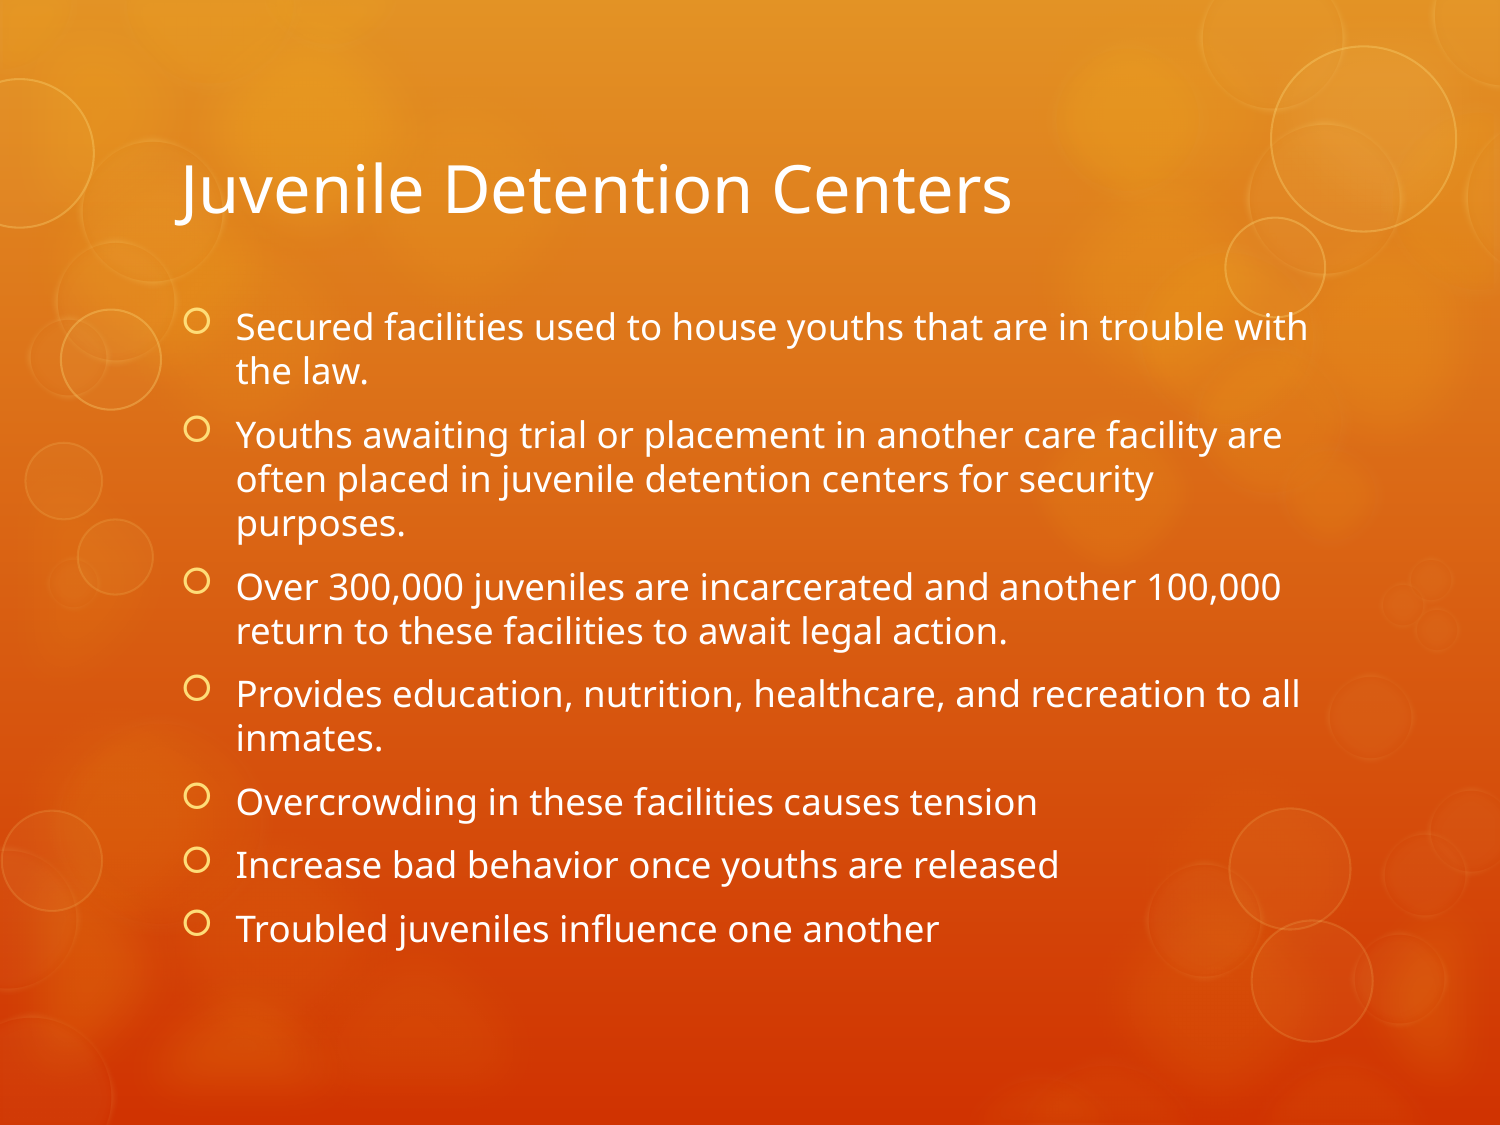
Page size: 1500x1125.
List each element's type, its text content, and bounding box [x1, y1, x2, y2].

list Secured facilities used to house youths that are in trouble with the law. Youths awaiting trial or placement in another care facility are often placed in juvenile detention centers for security purposes. Over 300,000 juveniles are incarcerated and another 100,000 return to these facilities to await legal action. Provides education, nutrition, healthcare, and recreation to all inmates. Overcrowding in these facilities causes tension Increase bad behavior once youths are released Troubled juveniles influence one another [165, 296, 1335, 962]
title Juvenile Detention Centers [165, 110, 1335, 263]
